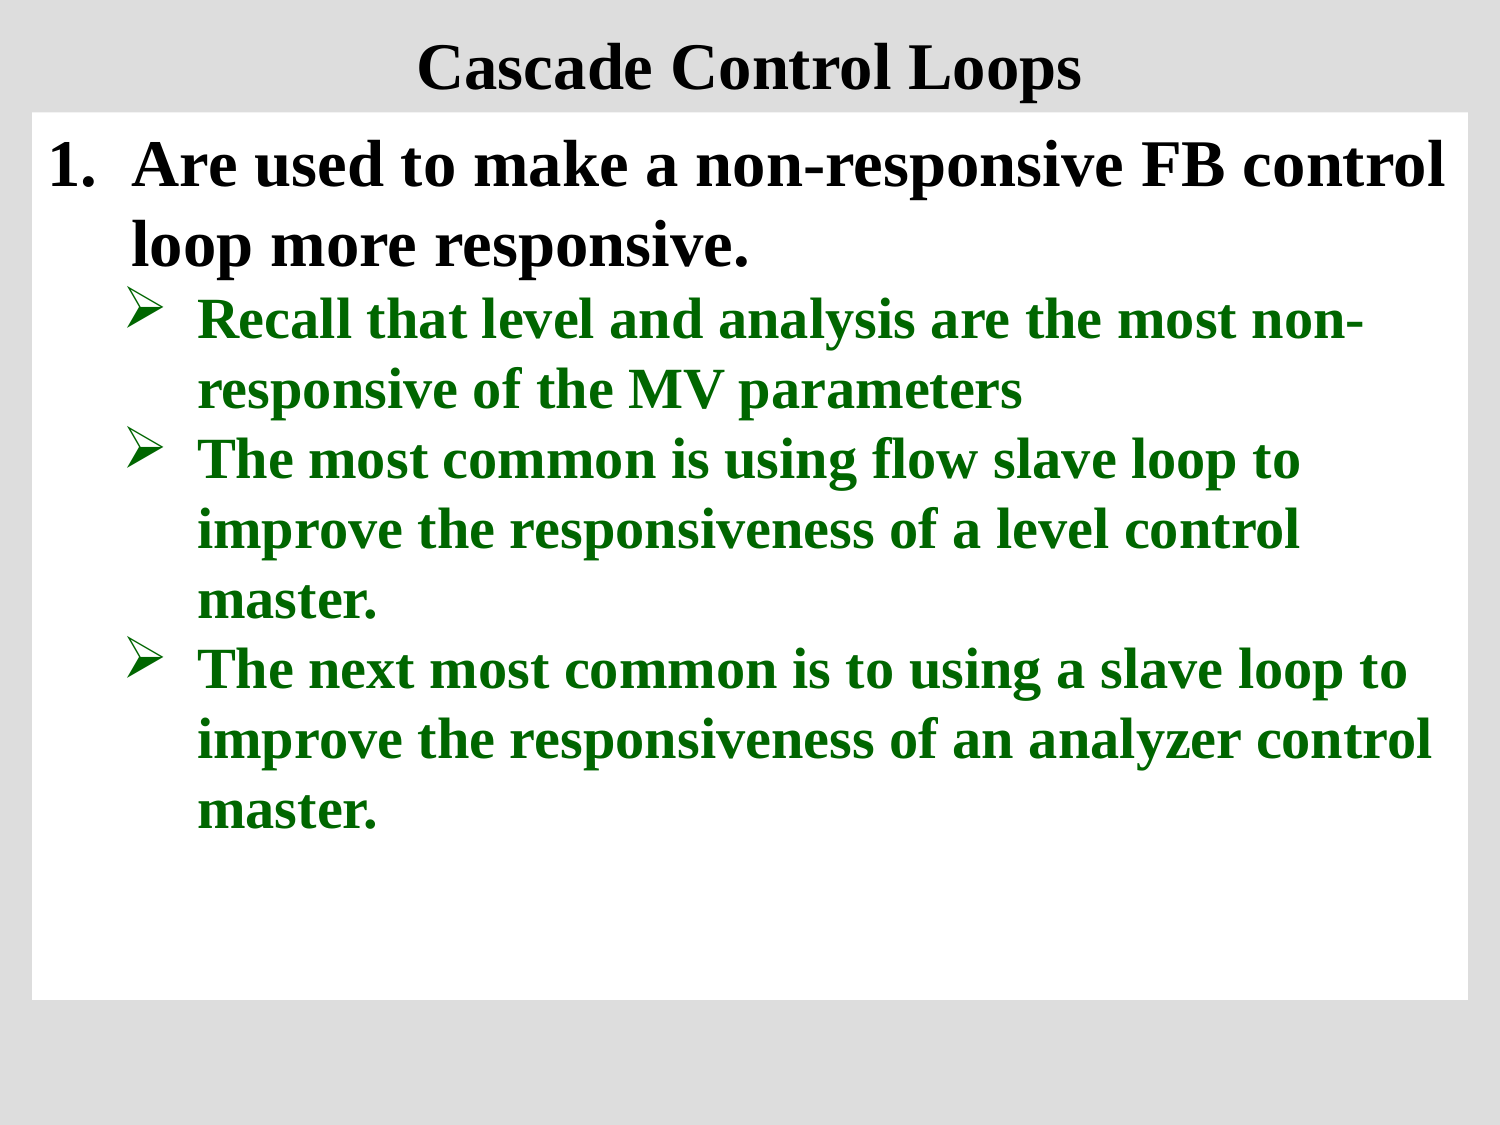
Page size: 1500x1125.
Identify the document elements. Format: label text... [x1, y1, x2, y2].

title Cascade Control Loops [43, 12, 1457, 112]
subtitle Are used to make a non-responsive FB control loop more responsive. Recall that level and analysis are the most non-responsive of the MV parameters The most common is using flow slave loop to improve the responsiveness of a level control master. The next most common is to using a slave loop to improve the responsiveness of an analyzer control master. [32, 112, 1468, 1000]
